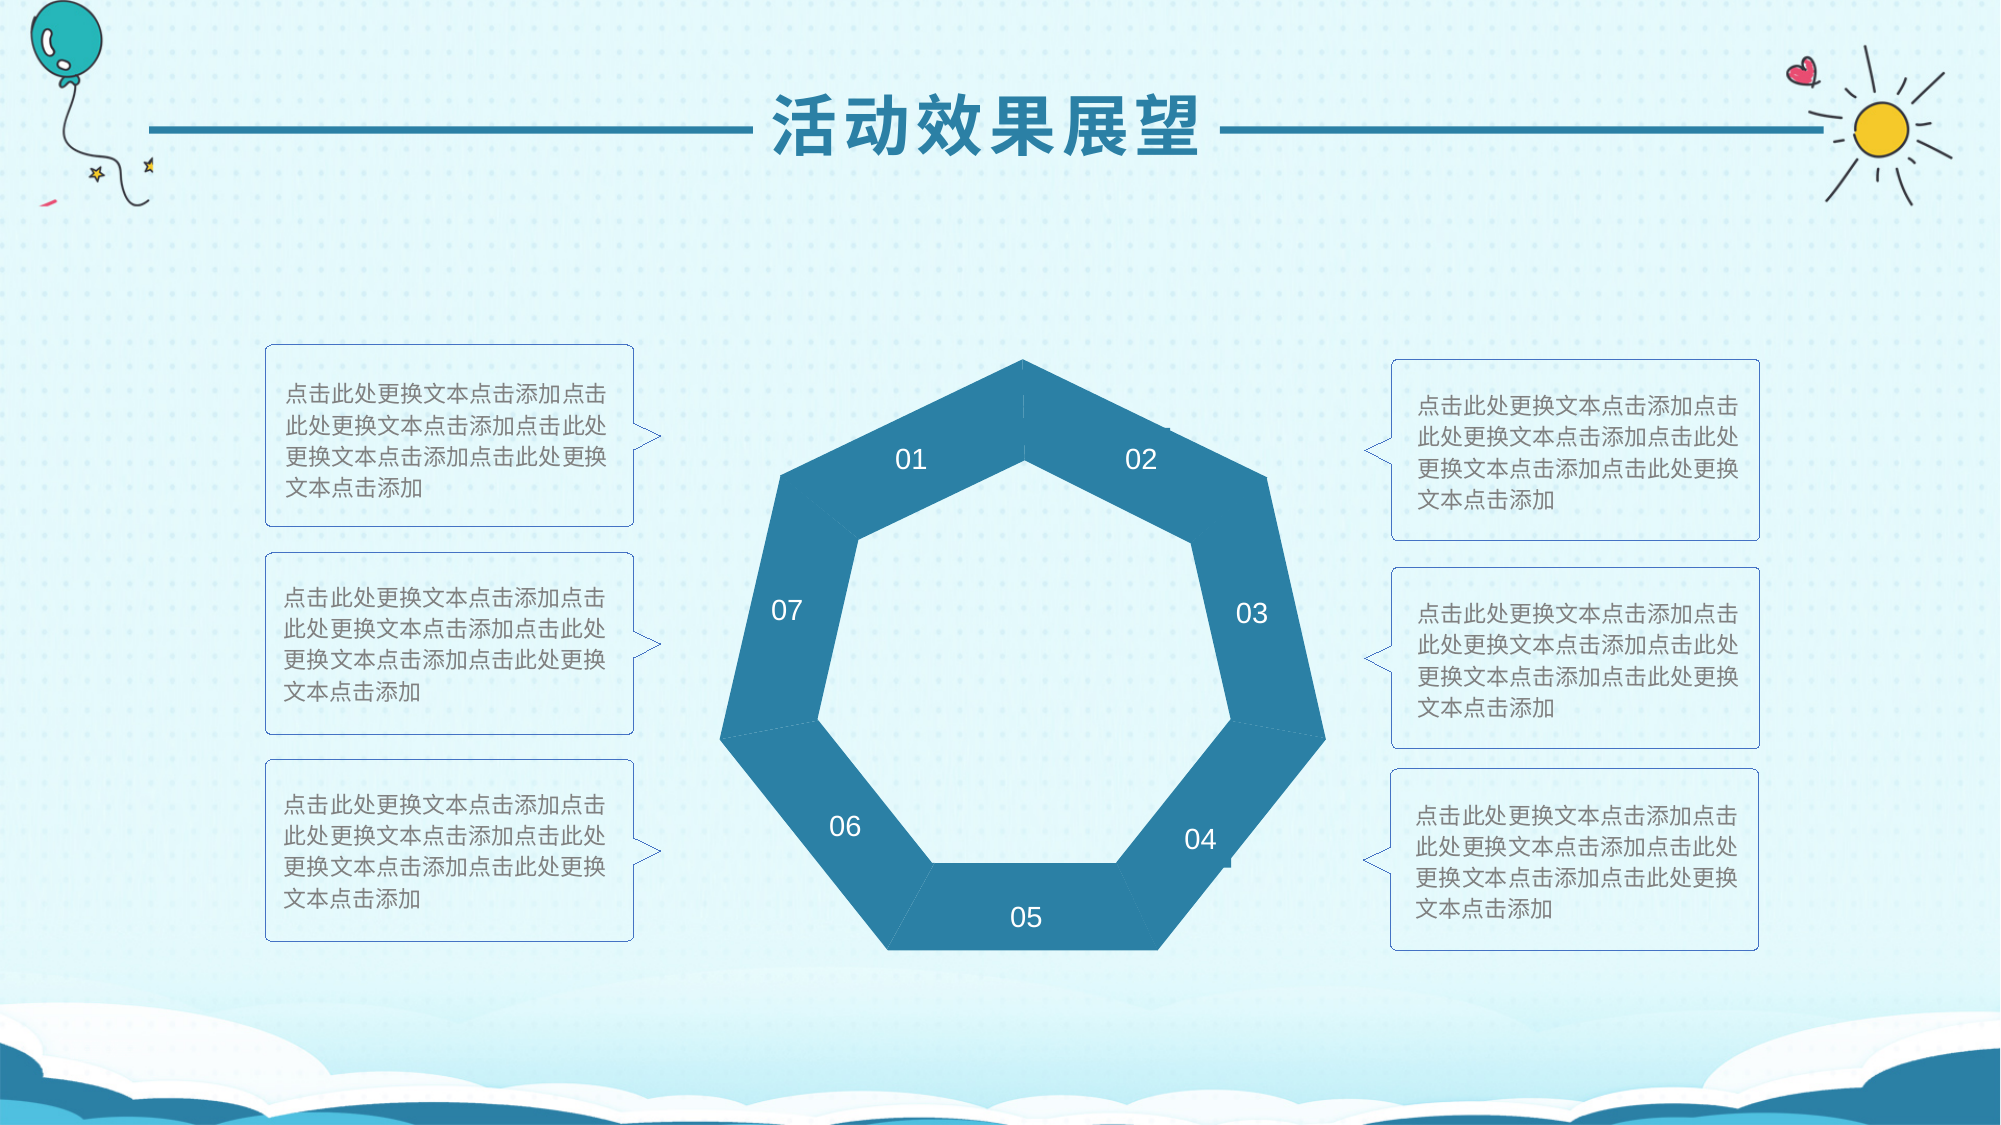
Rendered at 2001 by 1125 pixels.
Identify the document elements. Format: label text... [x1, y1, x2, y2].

text_box 点击此处更换文本点击添加点击此处更换文本点击添加点击此处更换文本点击添加点击此处更换文本点击添加 [276, 576, 615, 709]
text_box [265, 552, 661, 735]
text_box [149, 83, 1824, 165]
text_box 点击此处更换文本点击添加点击此处更换文本点击添加点击此处更换文本点击添加点击此处更换文本点击添加 [1409, 384, 1748, 517]
text_box [1363, 768, 1759, 951]
text_box 点击此处更换文本点击添加点击此处更换文本点击添加点击此处更换文本点击添加点击此处更换文本点击添加 [1409, 592, 1748, 725]
text_box [1364, 359, 1760, 541]
text_box 点击此处更换文本点击添加点击此处更换文本点击添加点击此处更换文本点击添加点击此处更换文本点击添加 [277, 372, 616, 505]
text_box [265, 759, 661, 942]
picture [0, 0, 2001, 1125]
text_box [265, 344, 661, 527]
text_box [719, 359, 1326, 951]
text_box 点击此处更换文本点击添加点击此处更换文本点击添加点击此处更换文本点击添加点击此处更换文本点击添加 [1408, 793, 1747, 927]
text_box 点击此处更换文本点击添加点击此处更换文本点击添加点击此处更换文本点击添加点击此处更换文本点击添加 [276, 782, 615, 916]
text_box [1364, 567, 1760, 749]
